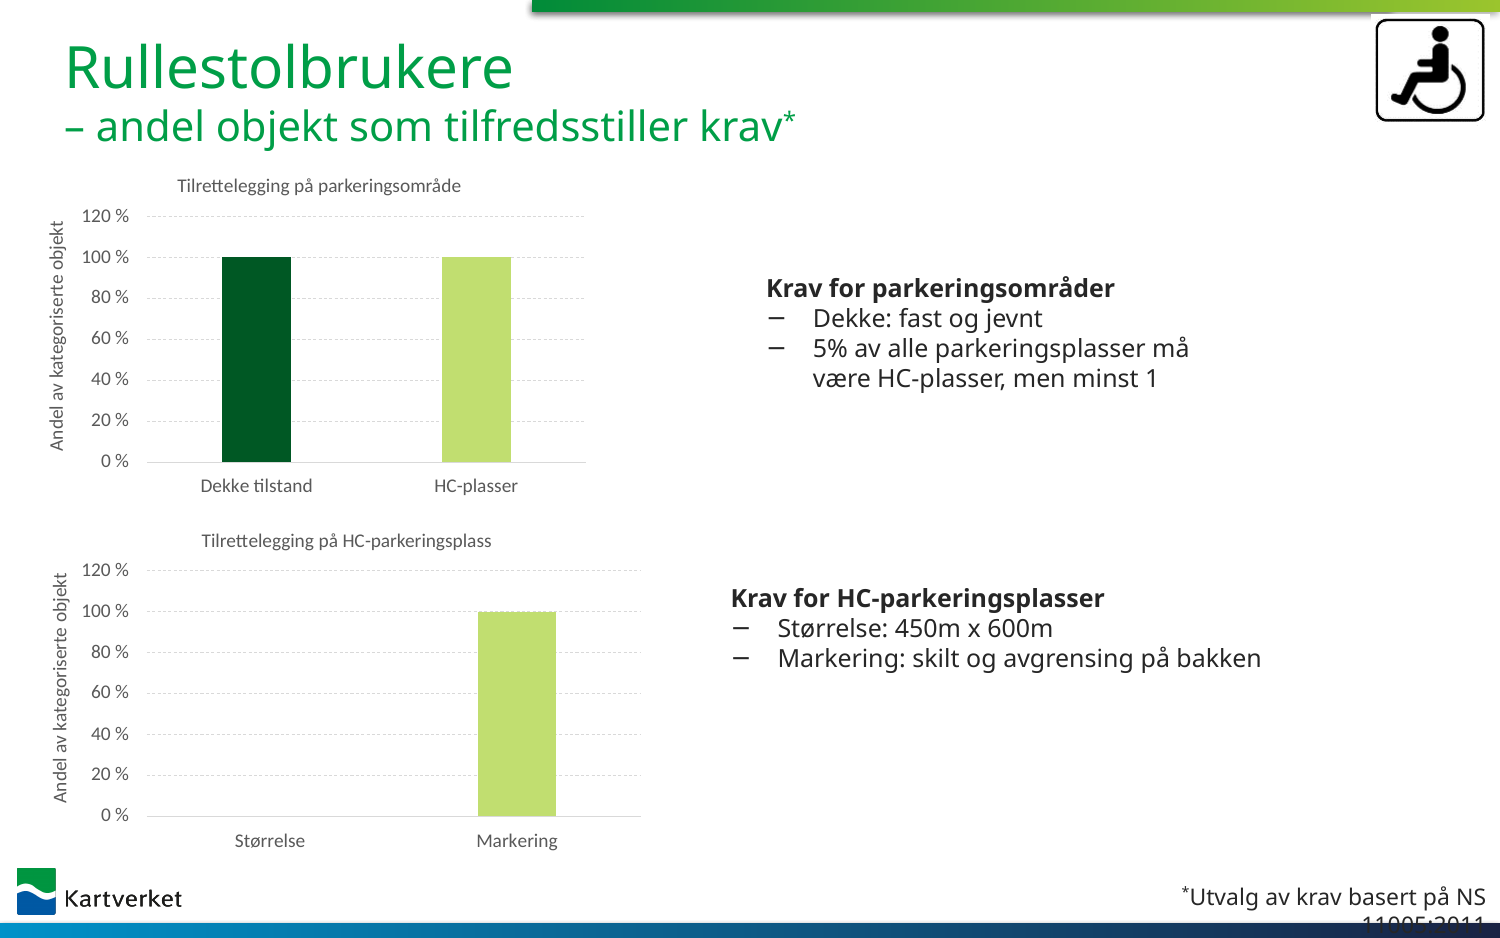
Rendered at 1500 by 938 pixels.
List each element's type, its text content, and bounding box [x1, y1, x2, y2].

picture [1371, 13, 1491, 127]
text_box *Utvalg av krav basert på NS 11005:2011 [1068, 873, 1500, 938]
picture [41, 520, 652, 859]
text_box Krav for HC-parkeringsplasser Størrelse: 450m x 600m Markering: skilt og avgrensing på bakken [715, 574, 1278, 680]
text_box Rullestolbrukere – andel objekt som tilfredsstiller krav* [49, 23, 1431, 158]
picture [41, 166, 598, 505]
text_box Krav for parkeringsområder Dekke: fast og jevnt 5% av alle parkeringsplasser må være HC-plasser, men minst 1 [751, 264, 1232, 400]
